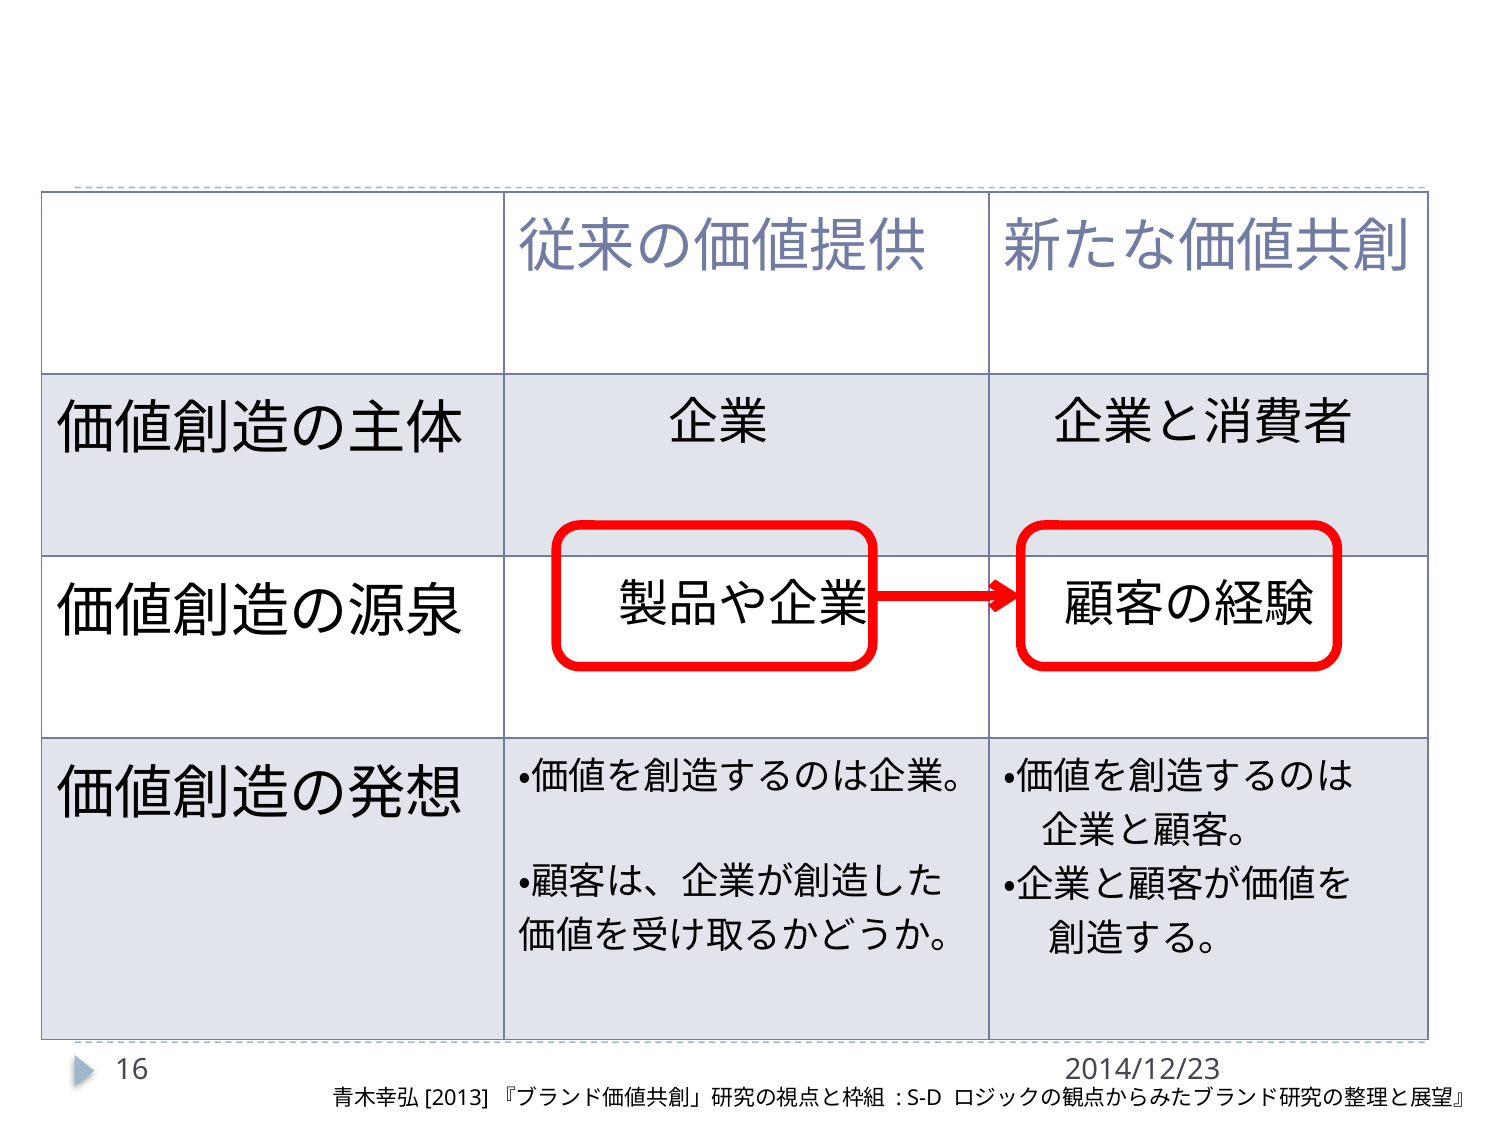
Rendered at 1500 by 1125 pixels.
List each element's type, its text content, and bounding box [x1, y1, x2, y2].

table_header [42, 193, 503, 373]
text_box [554, 523, 875, 669]
table_cell 企業 [505, 375, 988, 555]
table_header 新たな価値共創 [990, 193, 1427, 373]
table_cell 顧客の経験 [990, 557, 1427, 737]
text_box [1019, 523, 1339, 669]
table_cell 価値創造の源泉 [42, 557, 503, 737]
table_cell ・価値を創造するのは企業。 ・顧客は、企業が創造した価値を受け取るかどうか。 [505, 739, 988, 1039]
table_cell ・価値を創造するのは 企業と顧客。 ・企業と顧客が価値を 創造する。 [990, 739, 1427, 1039]
table_cell 企業と消費者 [990, 375, 1427, 555]
table_cell 製品や企業 [505, 557, 988, 737]
table_header 従来の価値提供 [505, 193, 988, 373]
text_box 青木幸弘[2013]『ブランド価値共創」研究の視点と枠組 : S-D ロジックの観点からみたブランド研究の整理と展望』 [317, 1076, 1490, 1118]
slide_number 16 [100, 1042, 426, 1103]
table_cell 価値創造の主体 [42, 375, 503, 555]
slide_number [1050, 1042, 1426, 1076]
table_cell 価値創造の発想 [42, 739, 503, 1039]
